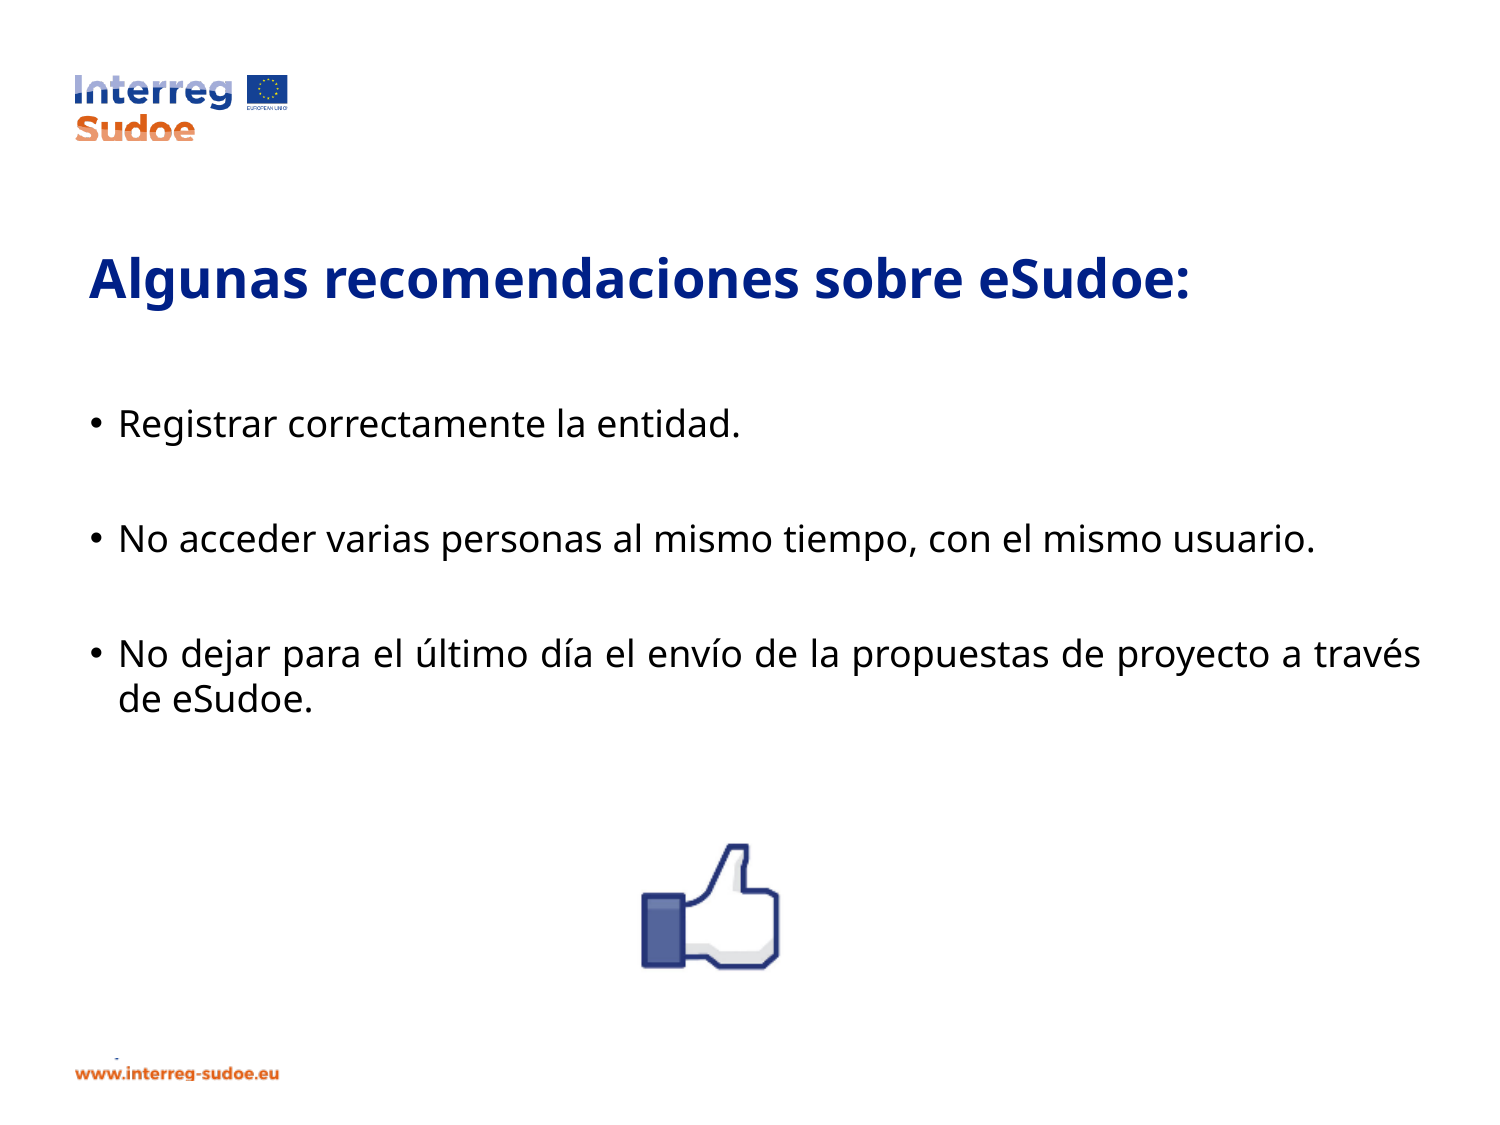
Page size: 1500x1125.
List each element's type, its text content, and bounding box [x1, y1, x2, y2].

text_box Algunas recomendaciones sobre eSudoe: Registrar correctamente la entidad. No acceder varias personas al mismo tiempo, con el mismo usuario. No dejar para el último día el envío de la propuestas de proyecto a través de eSudoe. [74, 237, 1438, 770]
picture [637, 825, 804, 980]
